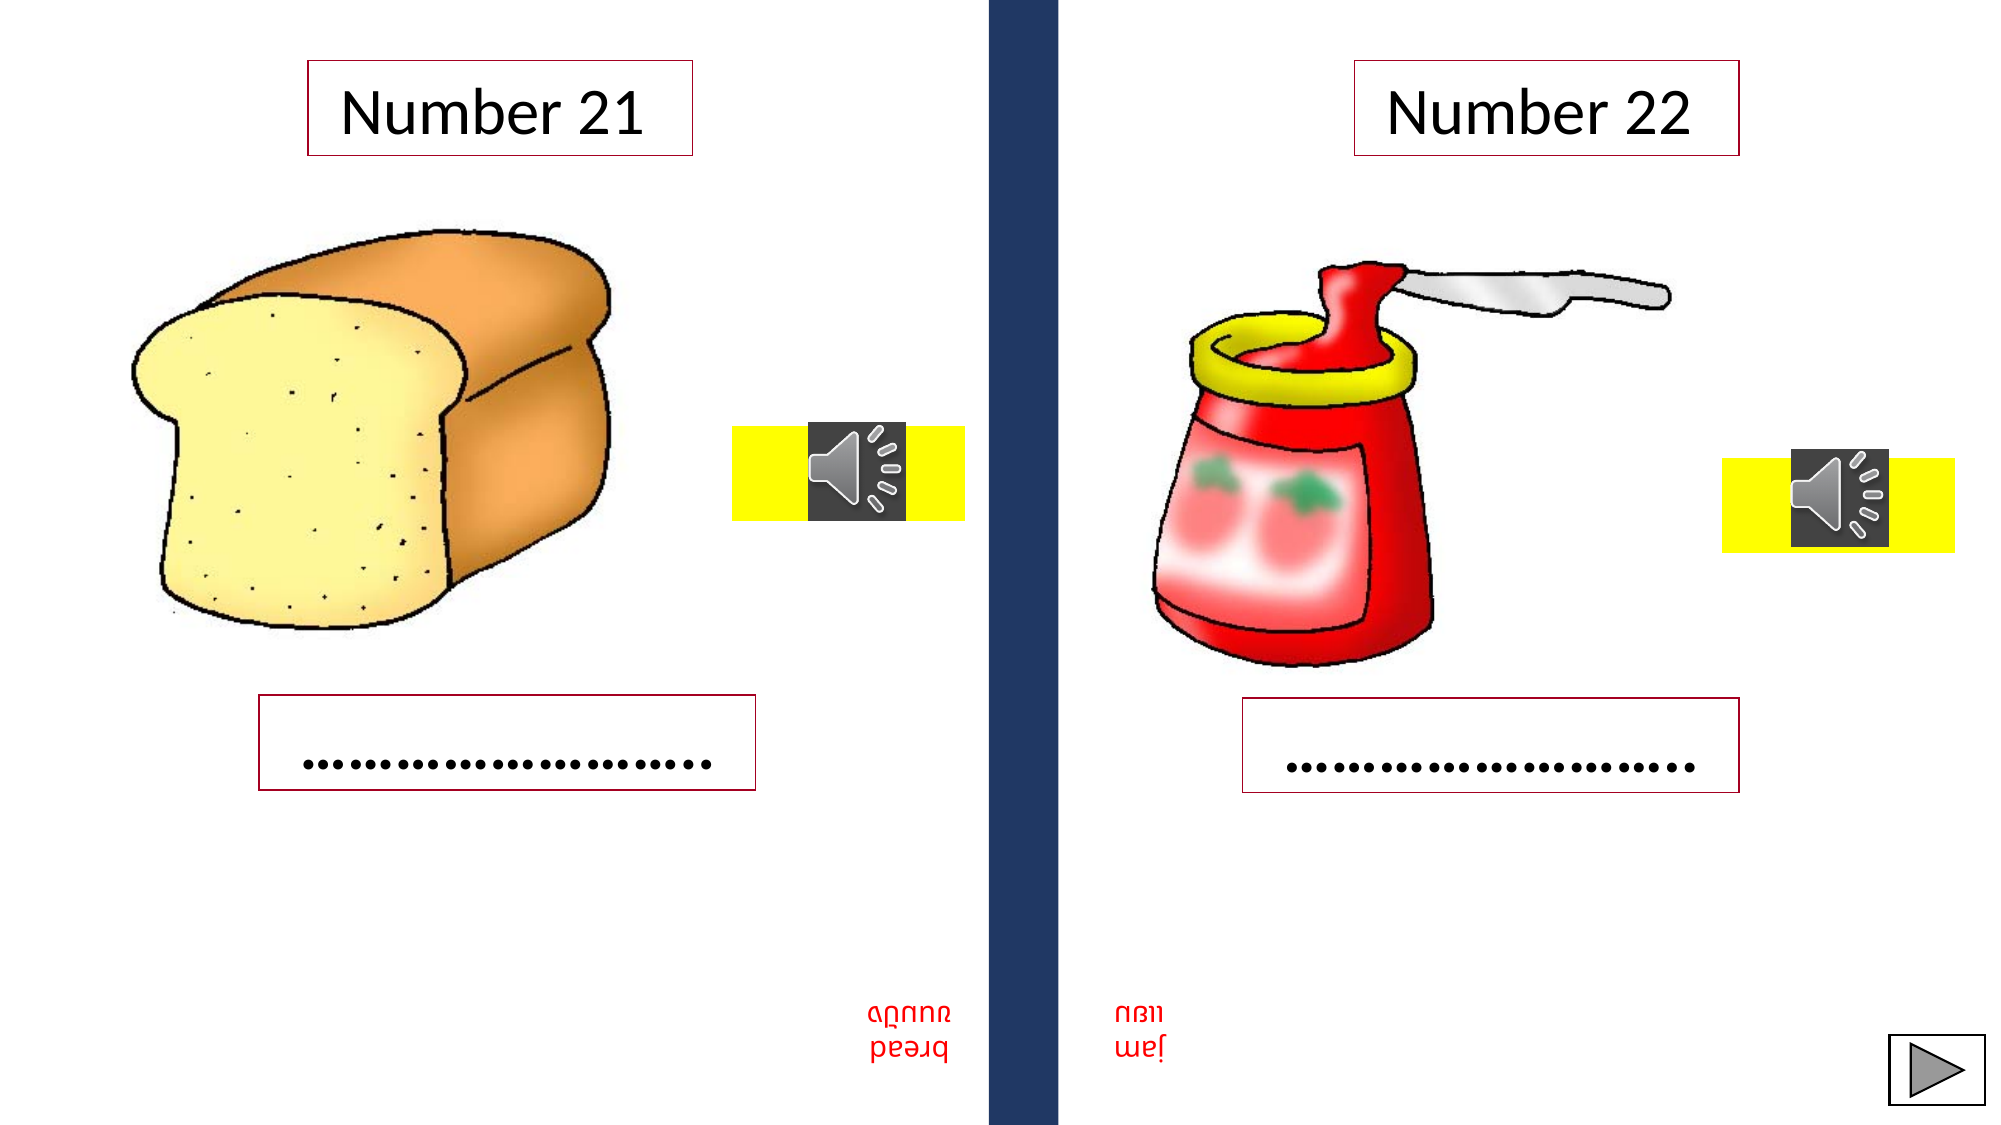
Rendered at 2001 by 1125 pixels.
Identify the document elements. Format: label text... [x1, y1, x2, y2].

text_box [1888, 1034, 1986, 1106]
text_box jam แยม [1072, 993, 1207, 1078]
picture [82, 183, 661, 669]
text_box bread ขนมปัง [826, 993, 992, 1078]
table_header [908, 426, 965, 521]
picture [1121, 228, 1692, 687]
text_box [988, 0, 1059, 1125]
picture [807, 421, 908, 522]
text_box …………………….. [259, 695, 756, 790]
text_box Number 22 [1354, 60, 1739, 156]
text_box …………………….. [1242, 697, 1739, 793]
text_box Number 21 [308, 60, 693, 156]
table_header [1722, 458, 1955, 553]
picture [1789, 447, 1890, 548]
table_header [732, 426, 807, 521]
